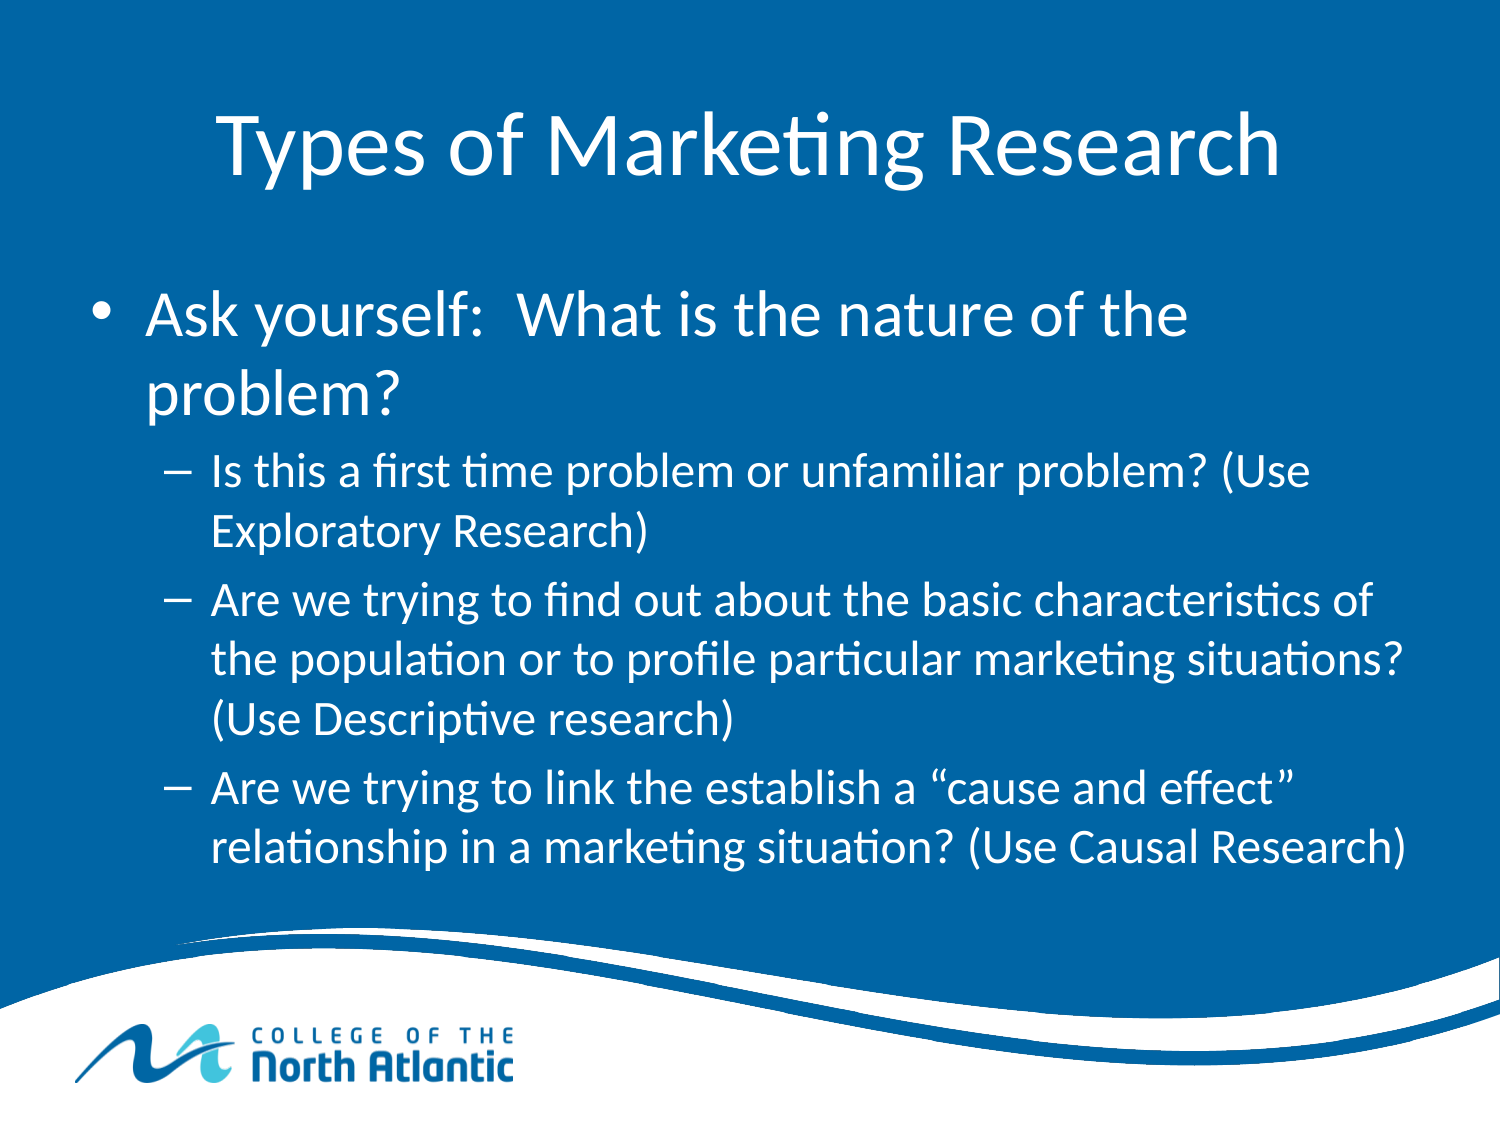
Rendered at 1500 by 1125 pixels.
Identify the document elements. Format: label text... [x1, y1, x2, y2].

picture [0, 928, 1500, 1125]
title Types of Marketing Research [75, 45, 1425, 233]
list Ask yourself: What is the nature of the problem? Is this a first time problem or unfamiliar problem? (Use Exploratory Research) Are we trying to find out about the basic characteristics of the population or to profile particular marketing situations? (Use Descriptive research) Are we trying to link the establish a “cause and effect” relationship in a marketing situation? (Use Causal Research) [75, 262, 1425, 900]
